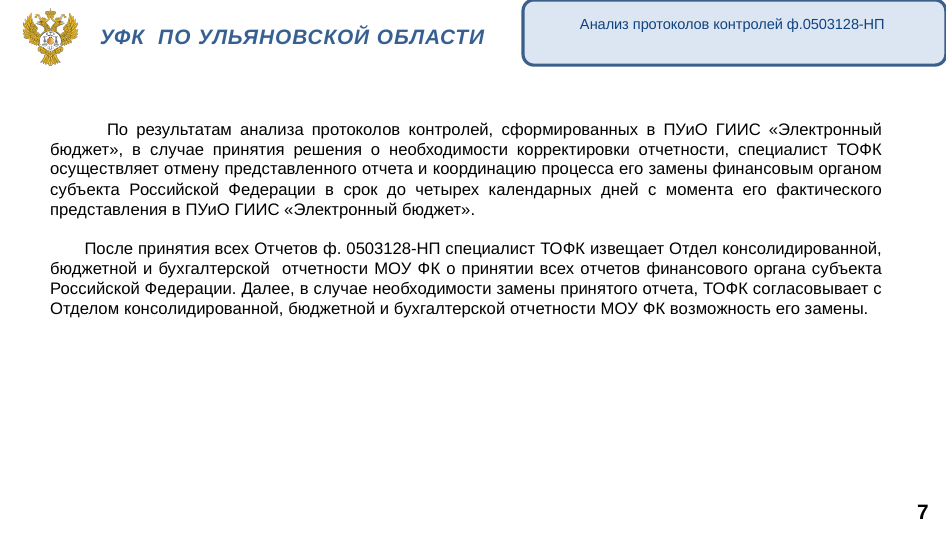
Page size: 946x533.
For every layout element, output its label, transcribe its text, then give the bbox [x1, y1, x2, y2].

text_box 7 [870, 491, 944, 531]
text_box По результатам анализа протоколов контролей, сформированных в ПУиО ГИИС «Электронный бюджет», в случае принятия решения о необходимости корректировки отчетности, специалист ТОФК осуществляет отмену представленного отчета и координацию процесса его замены финансовым органом субъекта Российской Федерации в срок до четырех календарных дней с момента его фактического представления в ПУиО ГИИС «Электронный бюджет». После принятия всех Отчетов ф. 0503128-НП специалист ТОФК извещает Отдел консолидированной, бюджетной и бухгалтерской отчетности МОУ ФК о принятии всех отчетов финансового органа субъекта Российской Федерации. Далее, в случае необходимости замены принятого отчета, ТОФК согласовывает с Отделом консолидированной, бюджетной и бухгалтерской отчетности МОУ ФК возможность его замены. [35, 91, 898, 326]
text_box [22, 8, 79, 66]
text_box Анализ протоколов контролей ф.0503128-НП [520, 0, 946, 68]
text_box Уфк по ульяновской области [85, 16, 520, 56]
